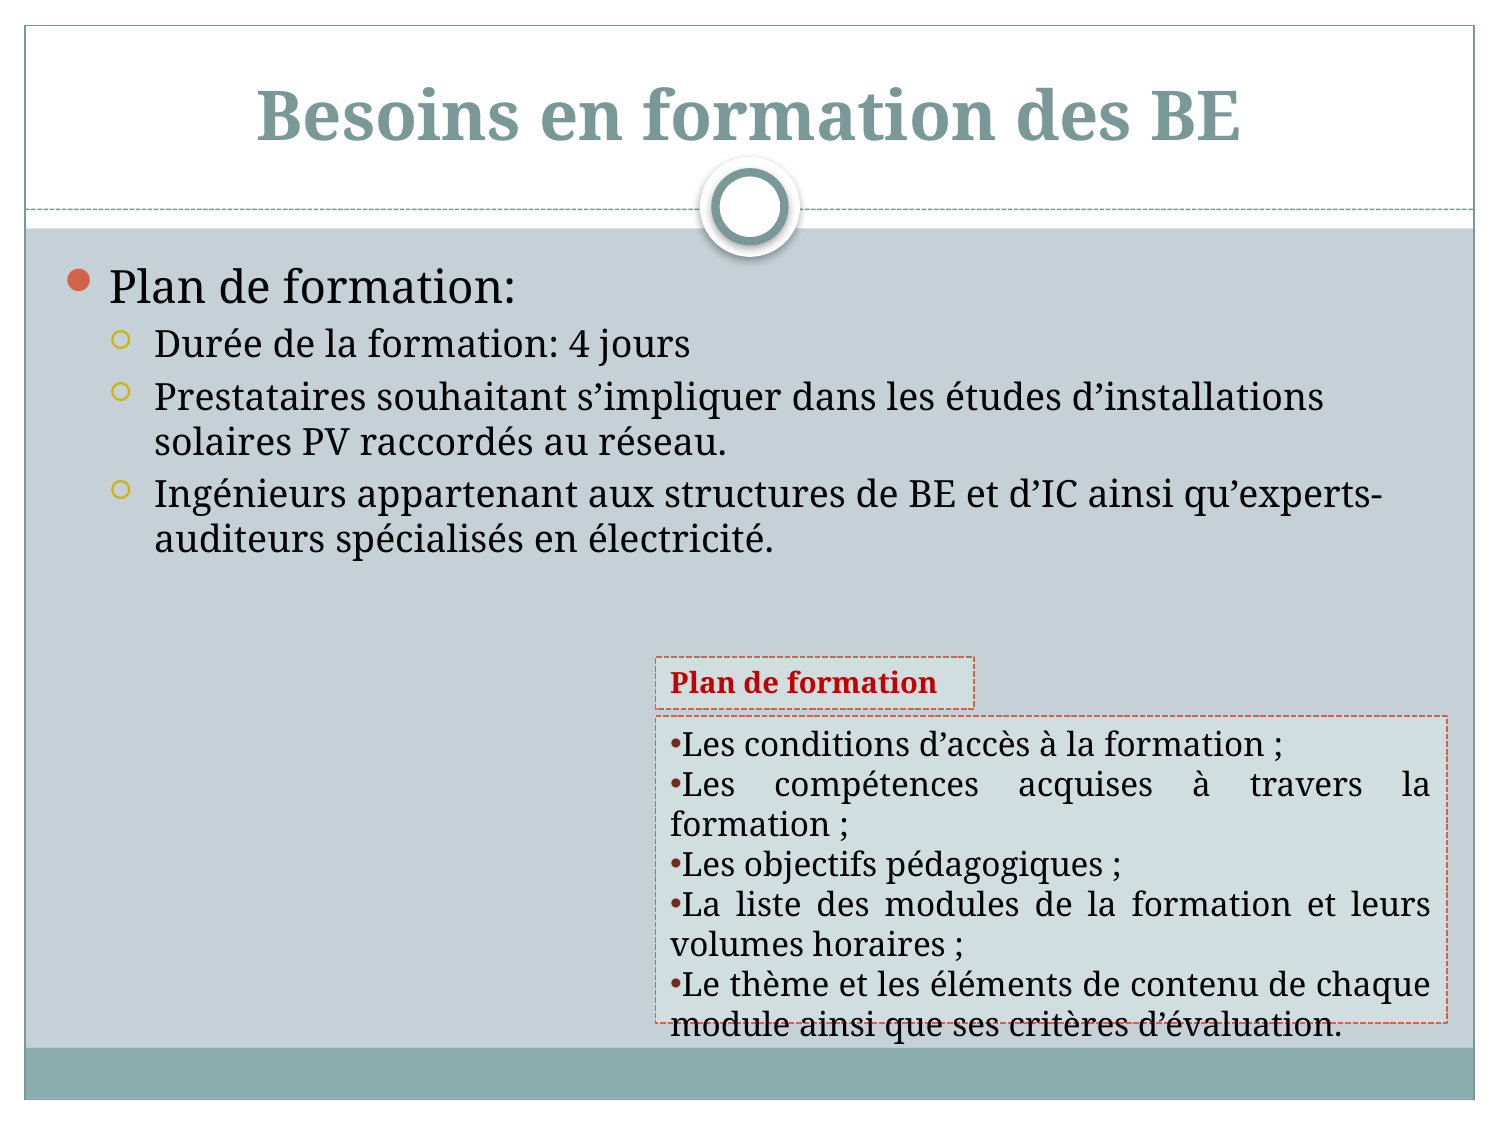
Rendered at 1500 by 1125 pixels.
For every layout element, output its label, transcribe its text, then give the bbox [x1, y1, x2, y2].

list Plan de formation: Durée de la formation: 4 jours Prestataires souhaitant s’impliquer dans les études d’installations solaires PV raccordés au réseau. Ingénieurs appartenant aux structures de BE et d’IC ainsi qu’experts-auditeurs spécialisés en électricité. [49, 250, 1445, 1001]
text_box Les conditions d’accès à la formation ; Les compétences acquises à travers la formation ; Les objectifs pédagogiques ; La liste des modules de la formation et leurs volumes horaires ; Le thème et les éléments de contenu de chaque module ainsi que ses critères d’évaluation. [655, 715, 1448, 1024]
text_box Plan de formation [655, 656, 975, 710]
title Besoins en formation des BE [49, 37, 1450, 162]
